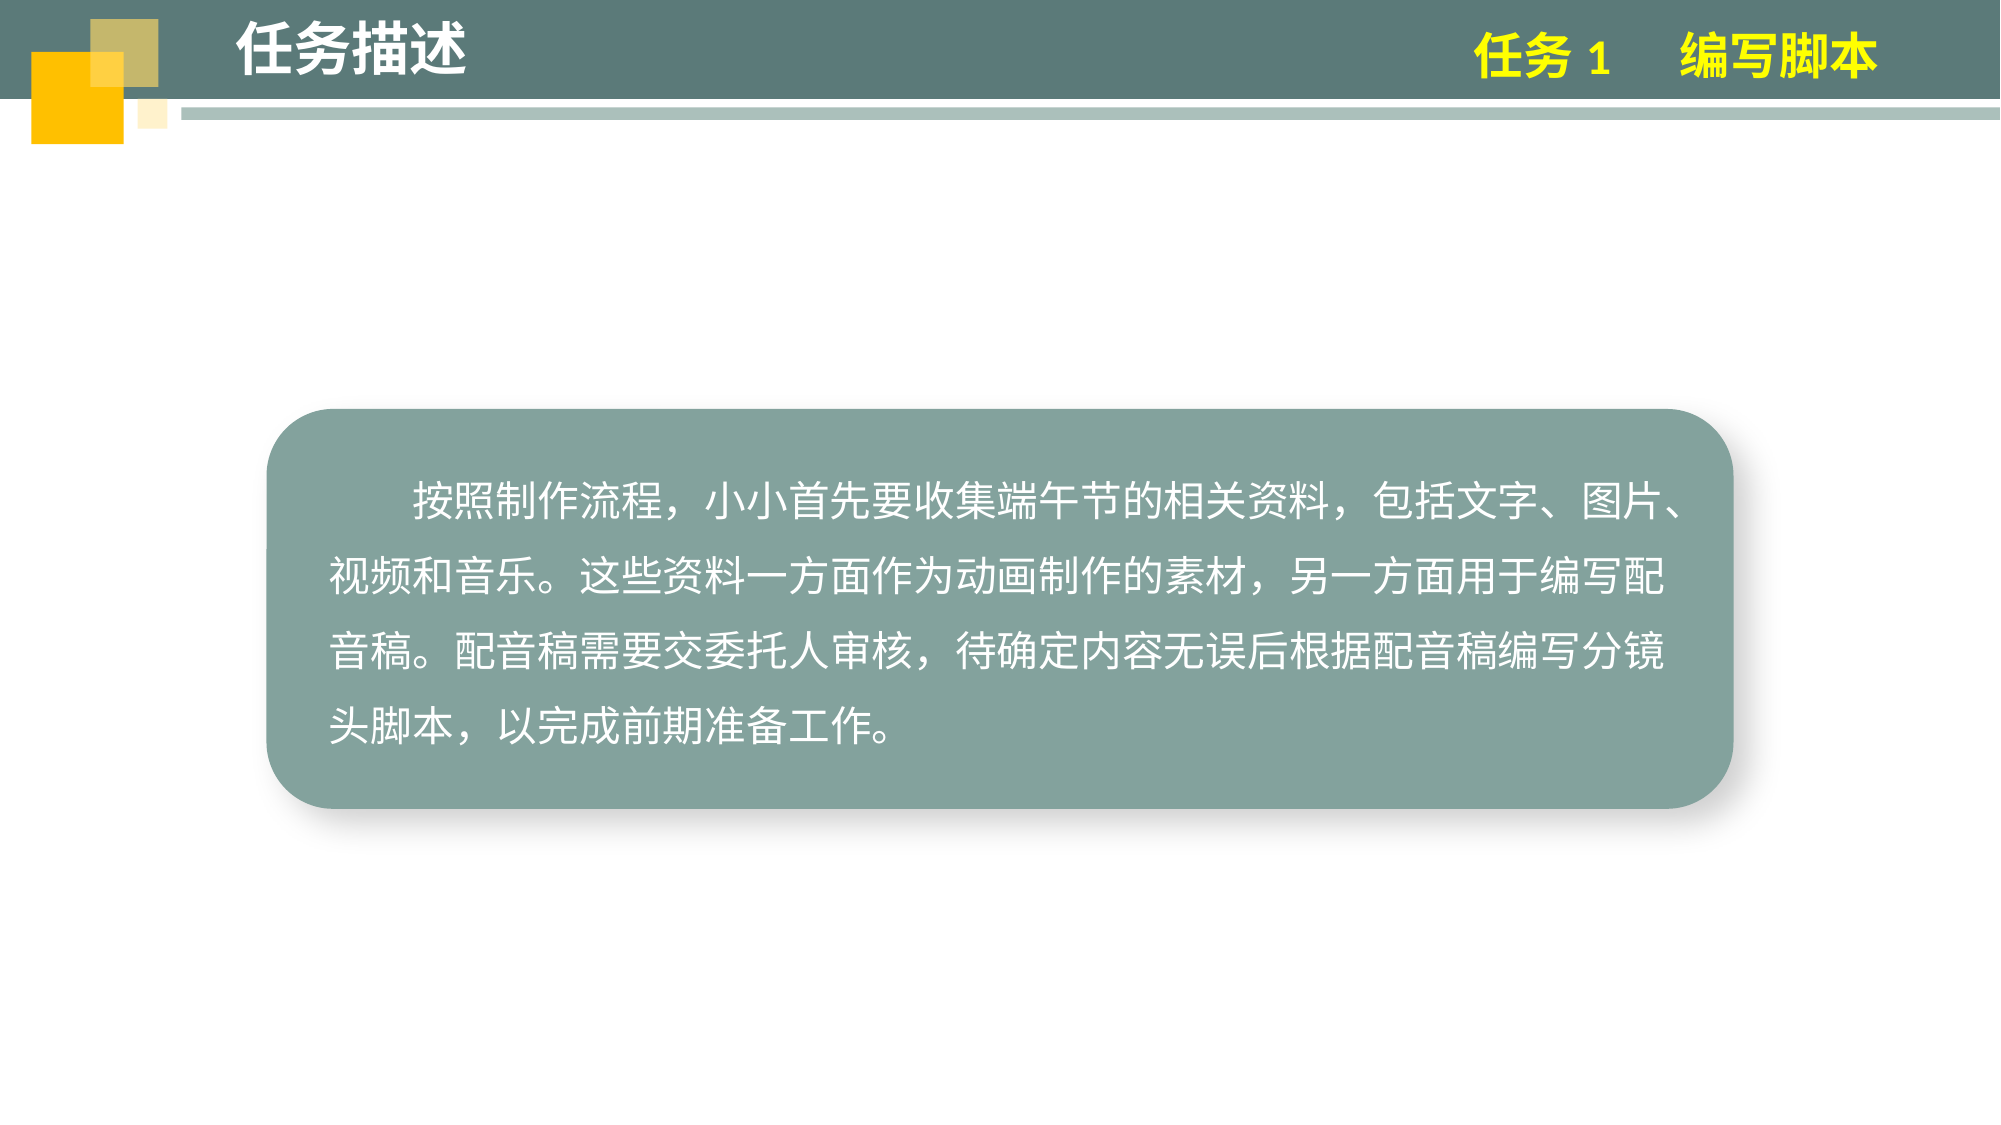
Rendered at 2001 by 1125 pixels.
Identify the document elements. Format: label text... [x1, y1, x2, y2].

text_box [266, 408, 1734, 809]
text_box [0, 0, 2000, 145]
text_box 按照制作流程，小小首先要收集端午节的相关资料，包括文字、图片、视频和音乐。这些资料一方面作为动画制作的素材，另一方面用于编写配音稿。配音稿需要交委托人审核，待确定内容无误后根据配音稿编写分镜头脚本，以完成前期准备工作。 [314, 442, 1686, 758]
